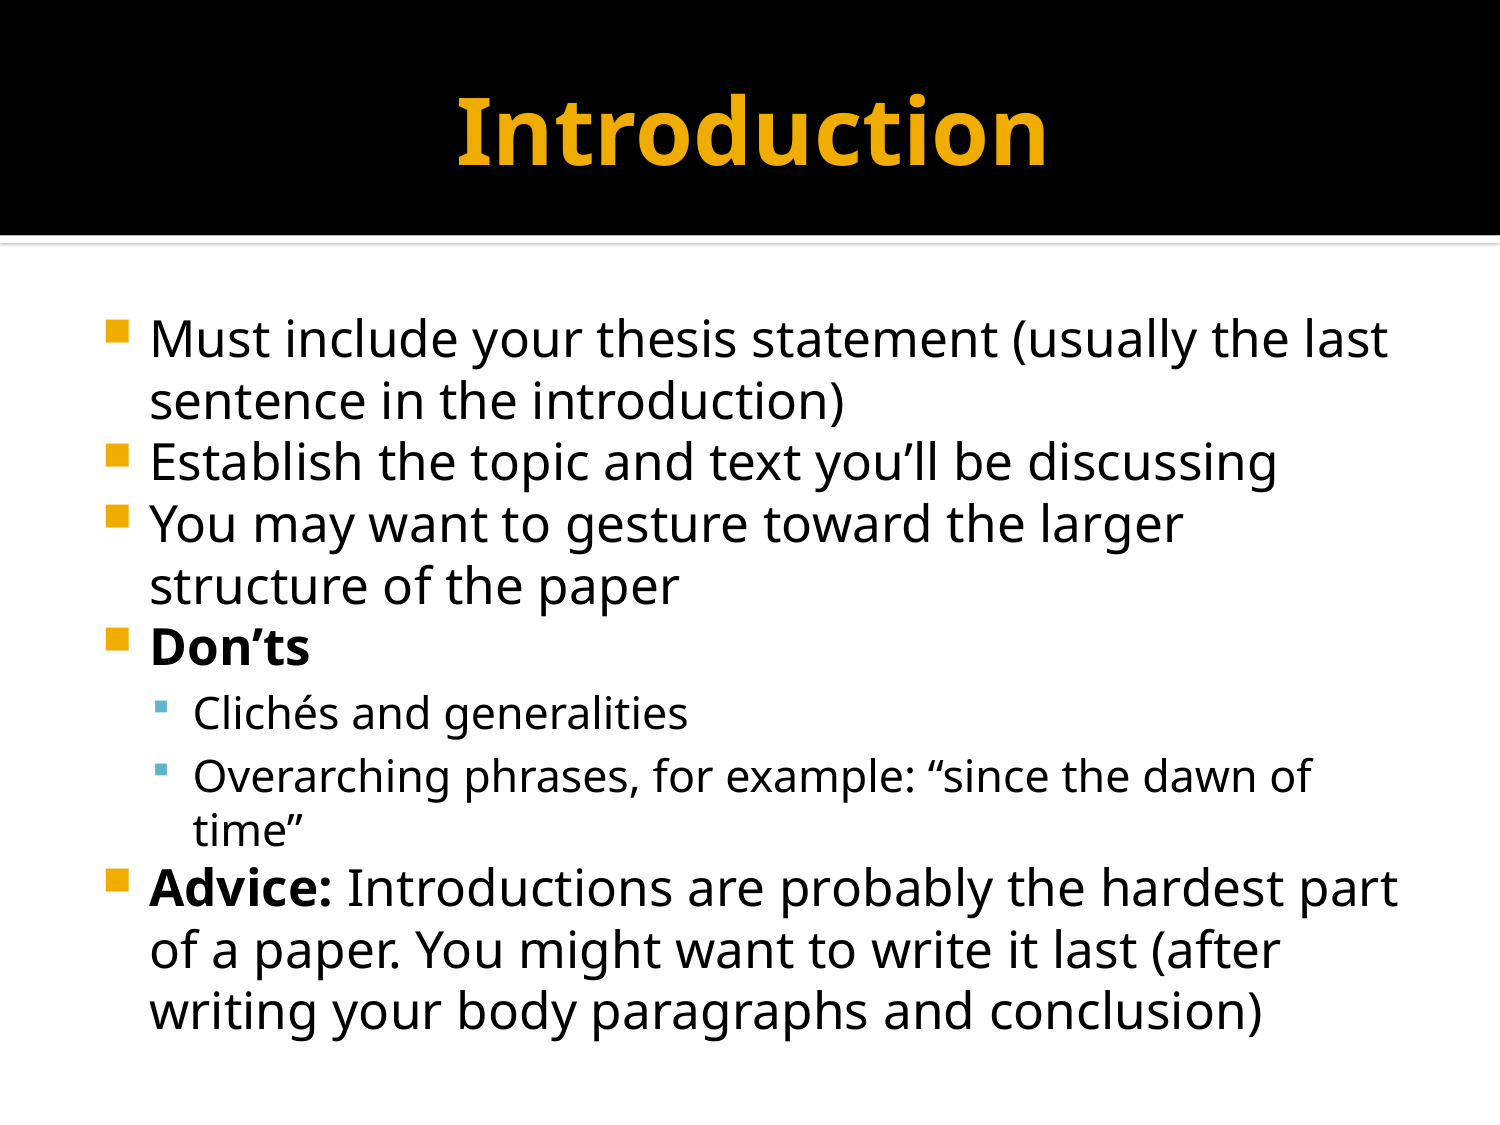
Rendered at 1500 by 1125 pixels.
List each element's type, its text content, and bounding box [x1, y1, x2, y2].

title Introduction [75, 25, 1425, 231]
list Must include your thesis statement (usually the last sentence in the introduction) Establish the topic and text you’ll be discussing You may want to gesture toward the larger structure of the paper Don’ts Clichés and generalities Overarching phrases, for example: “since the dawn of time” Advice: Introductions are probably the hardest part of a paper. You might want to write it last (after writing your body paragraphs and conclusion) [75, 291, 1425, 1050]
